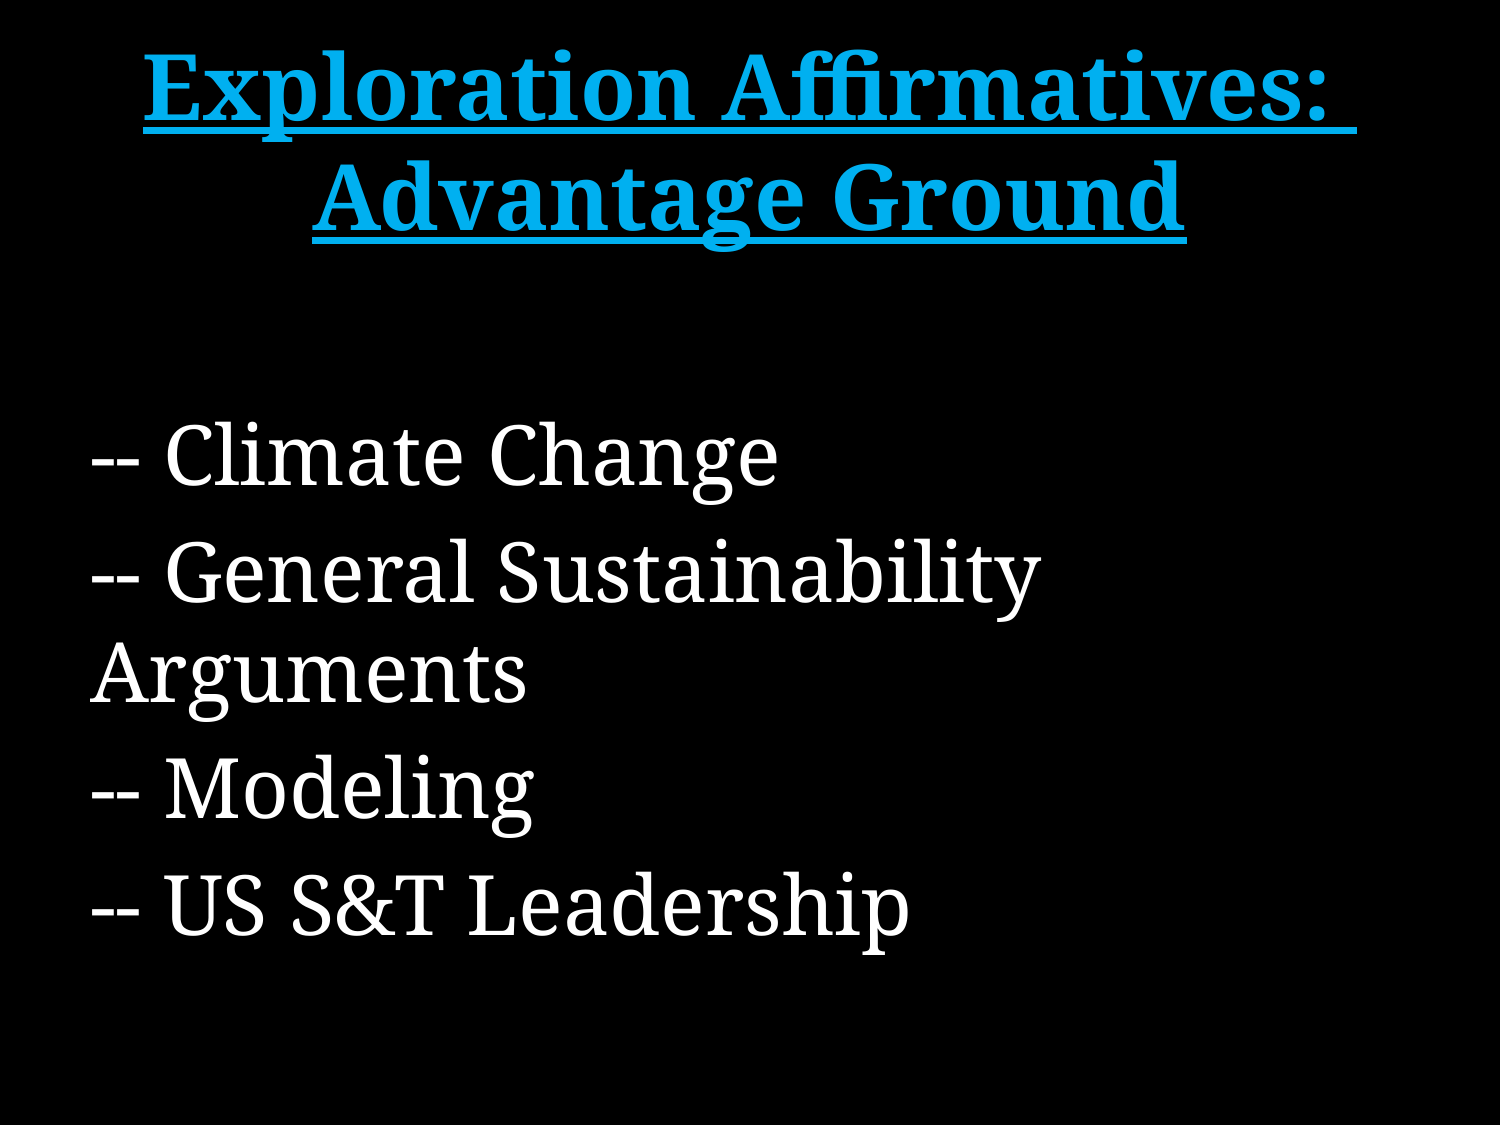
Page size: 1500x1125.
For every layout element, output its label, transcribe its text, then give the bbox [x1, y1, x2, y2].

title Exploration Affirmatives: Advantage Ground [75, 45, 1425, 233]
list -- Climate Change -- General Sustainability Arguments -- Modeling -- US S&T Leadership [75, 395, 1425, 1125]
